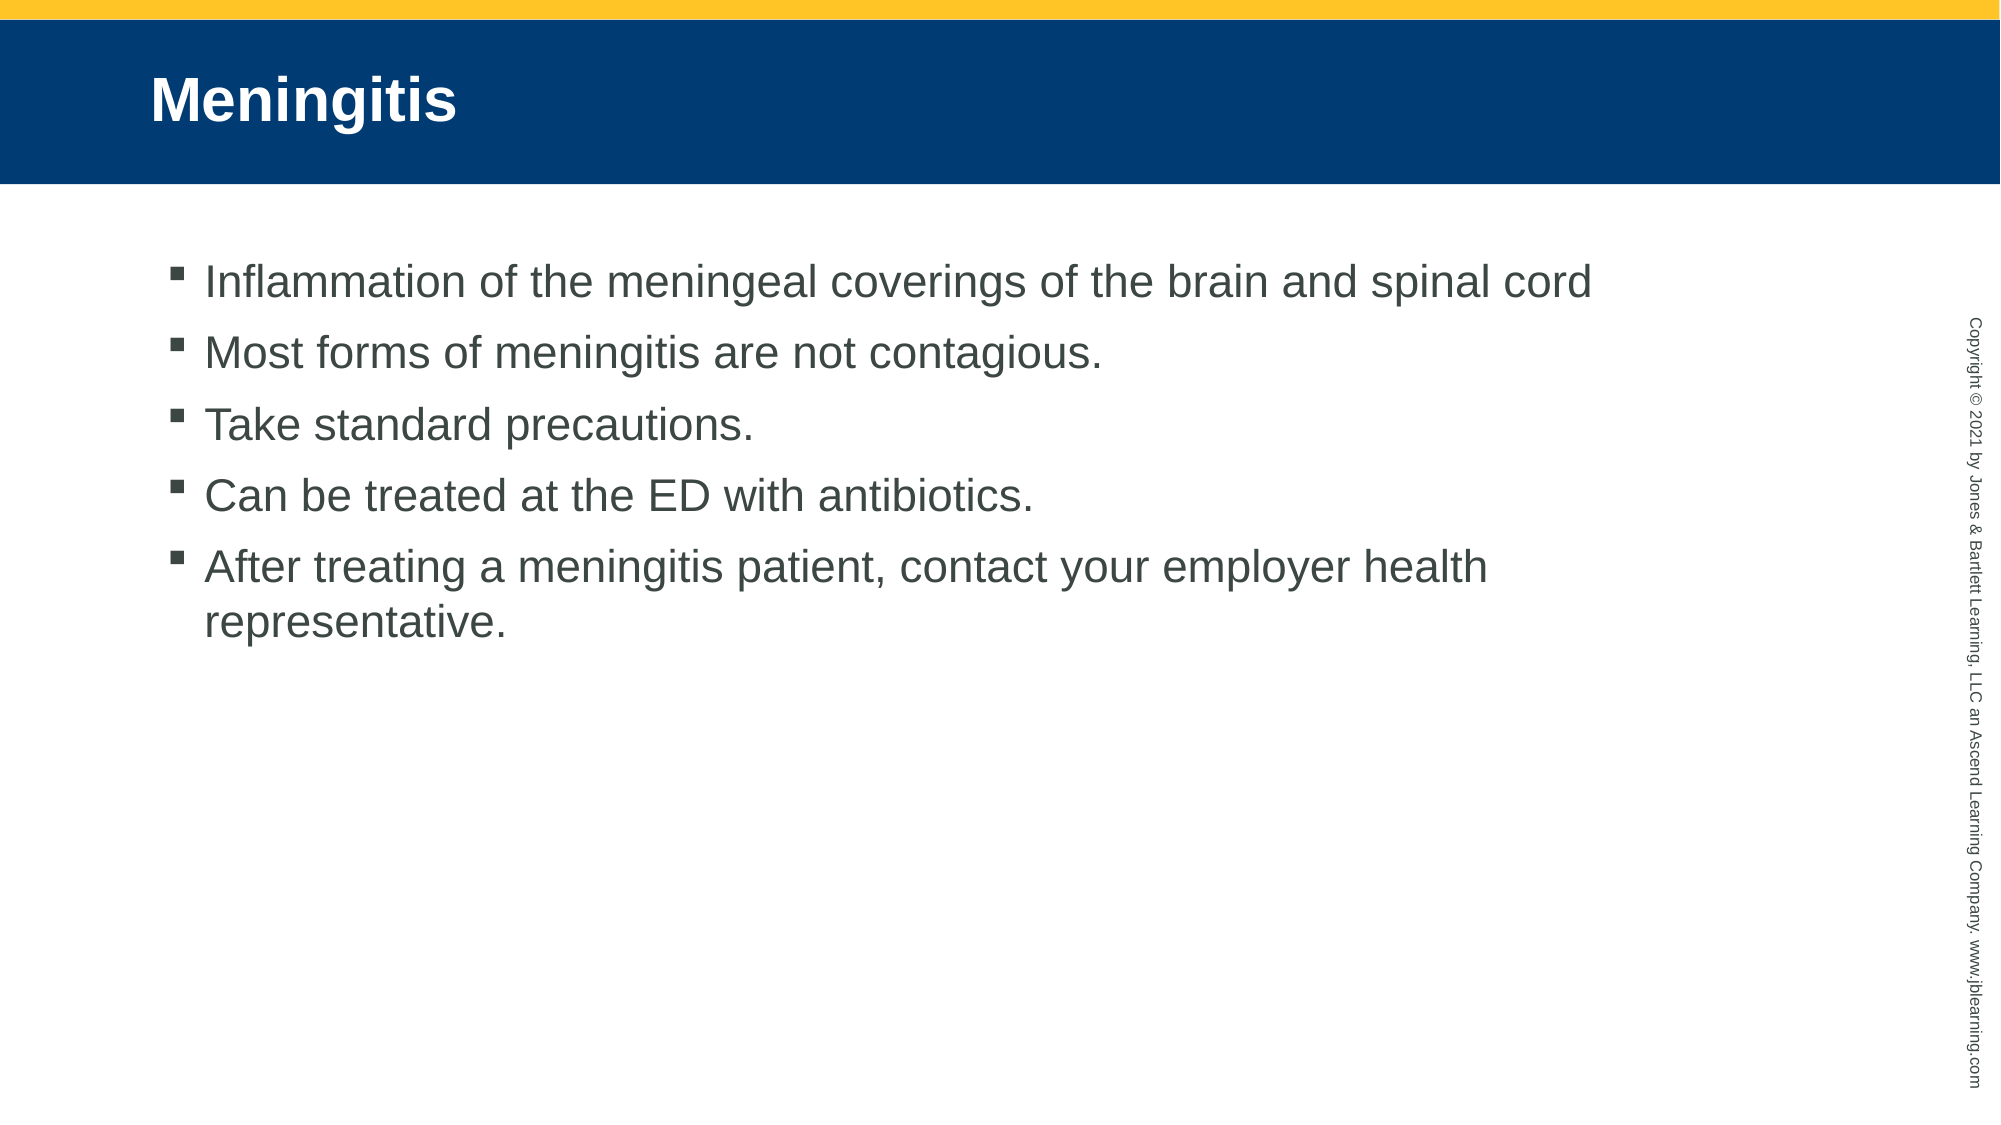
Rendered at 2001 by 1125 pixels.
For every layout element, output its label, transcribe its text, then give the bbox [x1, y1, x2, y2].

list Inflammation of the meningeal coverings of the brain and spinal cord Most forms of meningitis are not contagious. Take standard precautions. Can be treated at the ED with antibiotics. After treating a meningitis patient, contact your employer health representative. [151, 244, 1840, 1016]
title Meningitis [0, 19, 2000, 185]
